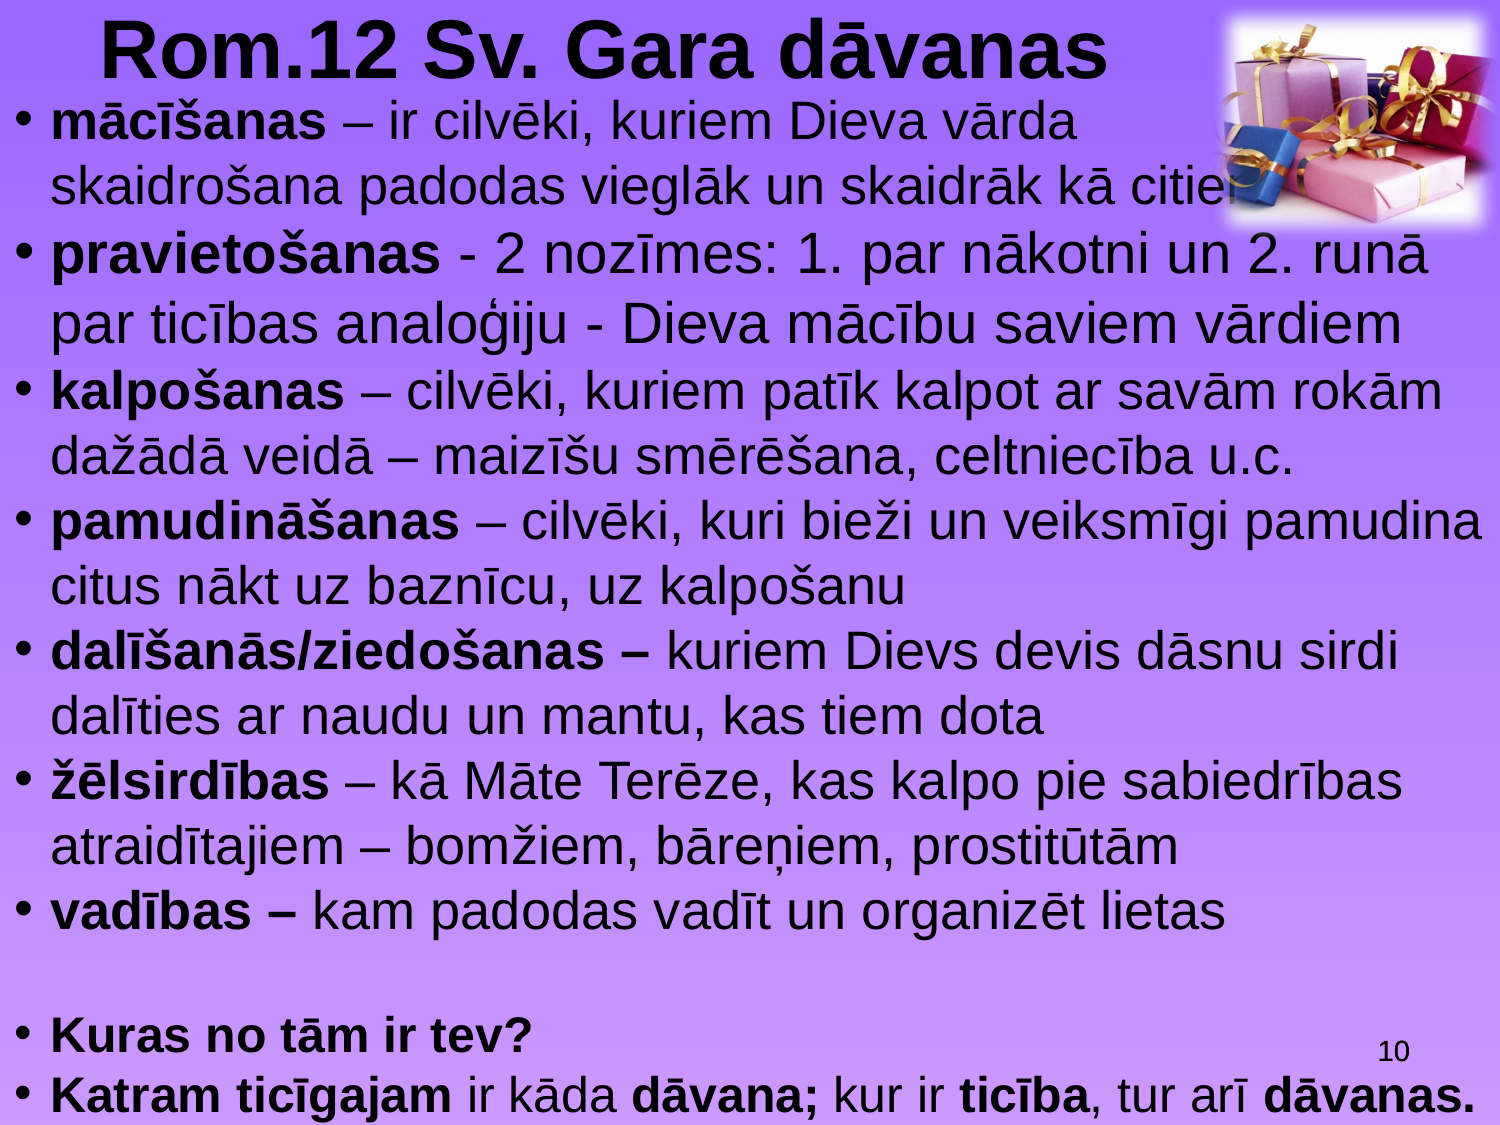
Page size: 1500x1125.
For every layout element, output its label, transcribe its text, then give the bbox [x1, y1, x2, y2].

text_box mācīšanas – ir cilvēki, kuriem Dieva vārda skaidrošana padodas vieglāk un skaidrāk kā citiem pravietošanas - 2 nozīmes: 1. par nākotni un 2. runā par ticības analoģiju - Dieva mācību saviem vārdiem kalpošanas – cilvēki, kuriem patīk kalpot ar savām rokām dažādā veidā – maizīšu smērēšana, celtniecība u.c. pamudināšanas – cilvēki, kuri bieži un veiksmīgi pamudina citus nākt uz baznīcu, uz kalpošanu dalīšanās/ziedošanas – kuriem Dievs devis dāsnu sirdi dalīties ar naudu un mantu, kas tiem dota žēlsirdības – kā Māte Terēze, kas kalpo pie sabiedrības atraidītajiem – bomžiem, bāreņiem, prostitūtām vadības – kam padodas vadīt un organizēt lietas Kuras no tām ir tev? Katram ticīgajam ir kāda dāvana; kur ir ticība, tur arī dāvanas. [0, 78, 1500, 1125]
title Rom.12 Sv. Gara dāvanas [0, 0, 1208, 78]
picture [1210, 0, 1500, 244]
